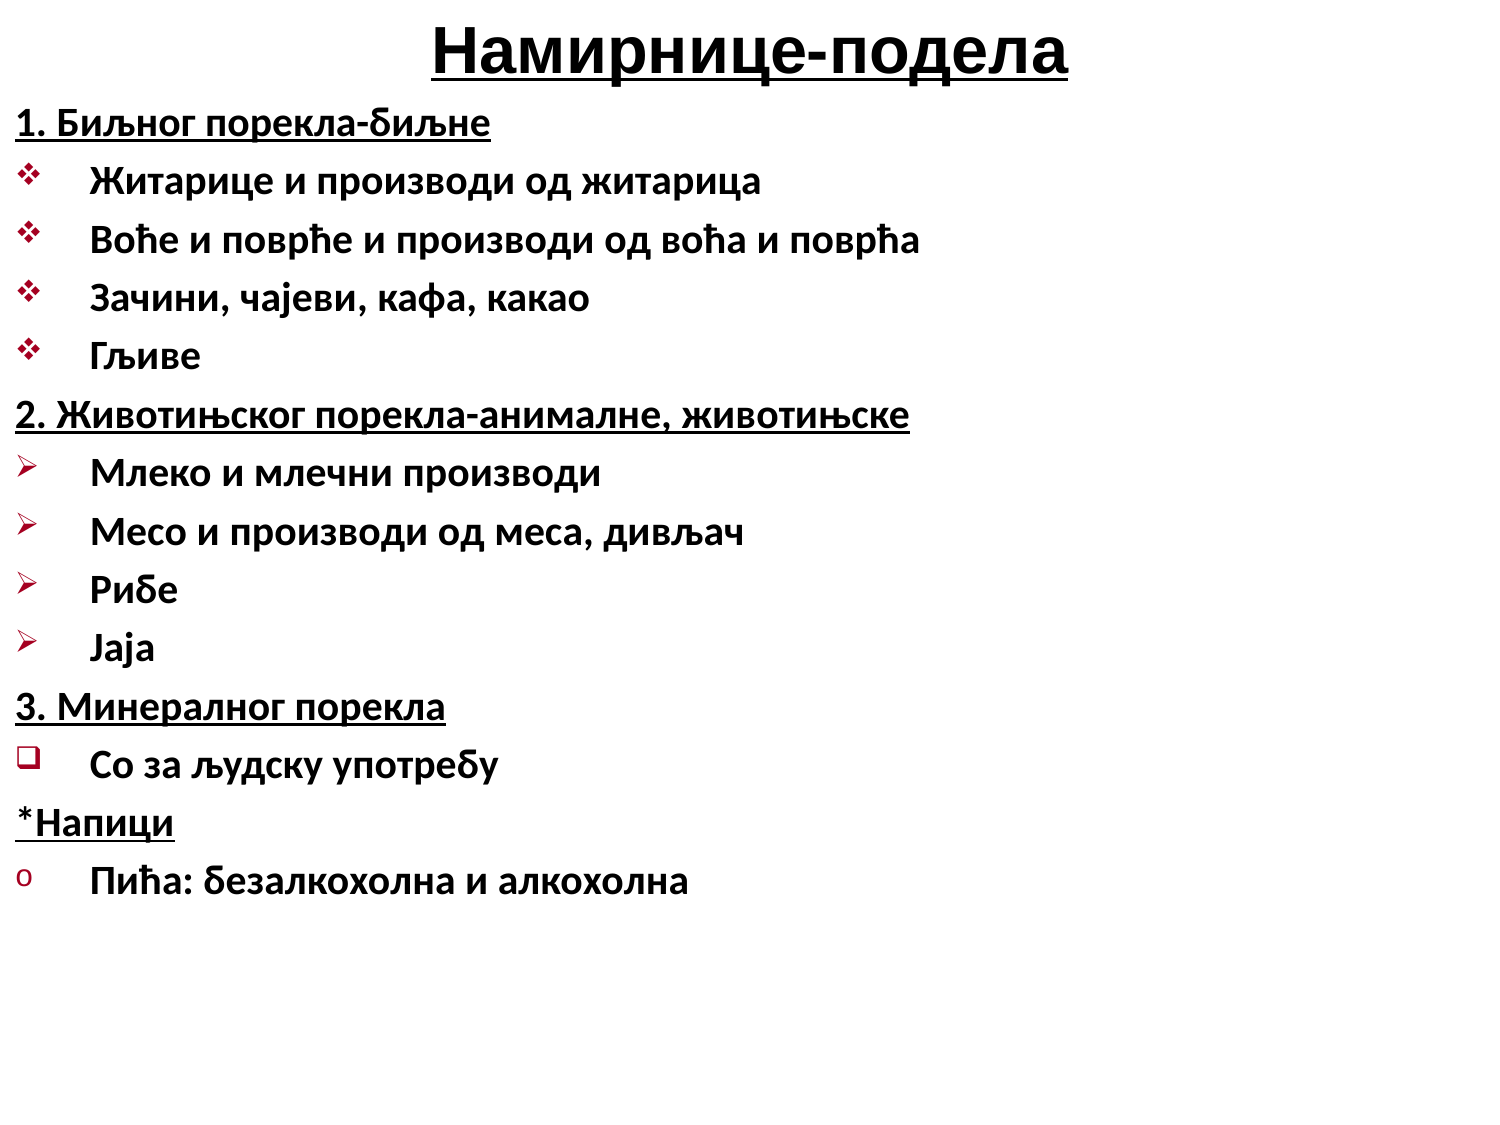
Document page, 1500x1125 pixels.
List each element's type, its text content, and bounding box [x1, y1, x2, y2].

text_box Намирнице-подела [0, 0, 1500, 87]
text_box 1. Биљног порекла-биљне Житарице и производи од житарица Воће и поврће и производи од воћа и поврћа Зачини, чајеви, кафа, какао Гљиве 2. Животињског порекла-анималне, животињске Млеко и млечни производи Месо и производи од меса, дивљач Рибе Јаја 3. Минералног порекла Со за људску употребу *Напици Пића: безалкохолна и алкохолна [0, 87, 1500, 473]
